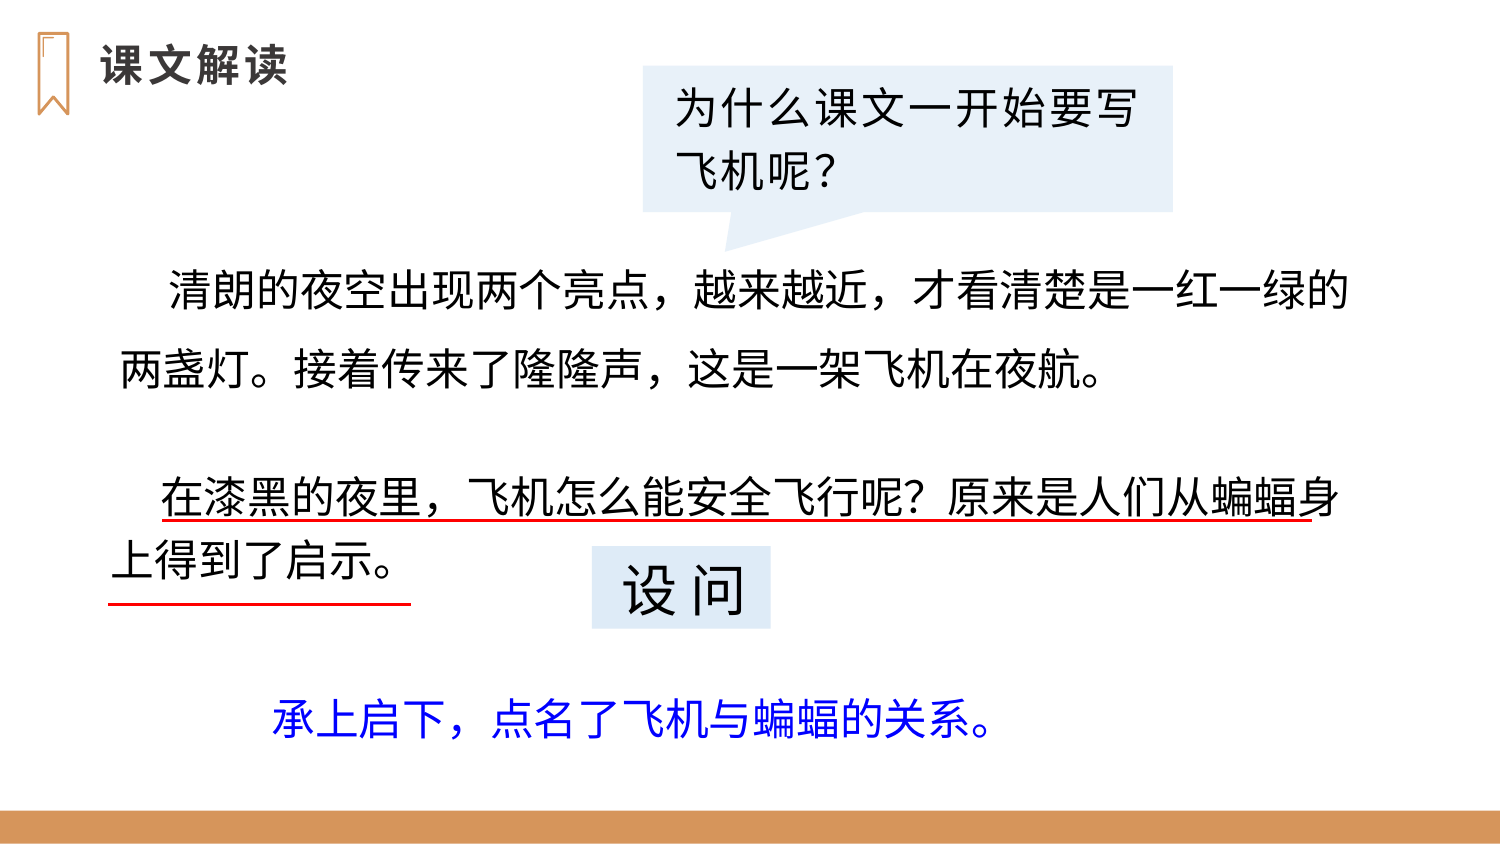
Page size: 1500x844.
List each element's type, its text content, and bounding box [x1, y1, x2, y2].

text_box 在漆黑的夜里，飞机怎么能安全飞行呢？原来是人们从蝙蝠身上得到了启示。 [99, 453, 1392, 591]
text_box 为什么课文一开始要写飞机呢？ [662, 64, 1162, 202]
text_box [641, 64, 1174, 254]
text_box 承上启下，点名了飞机与蝙蝠的关系。 [260, 685, 1333, 750]
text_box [591, 546, 771, 699]
text_box 清朗的夜空出现两个亮点，越来越近，才看清楚是一红一绿的两盏灯。接着传来了隆隆声，这是一架飞机在夜航。 [107, 231, 1383, 400]
text_box 课文解读 [88, 32, 301, 96]
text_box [107, 520, 1313, 605]
